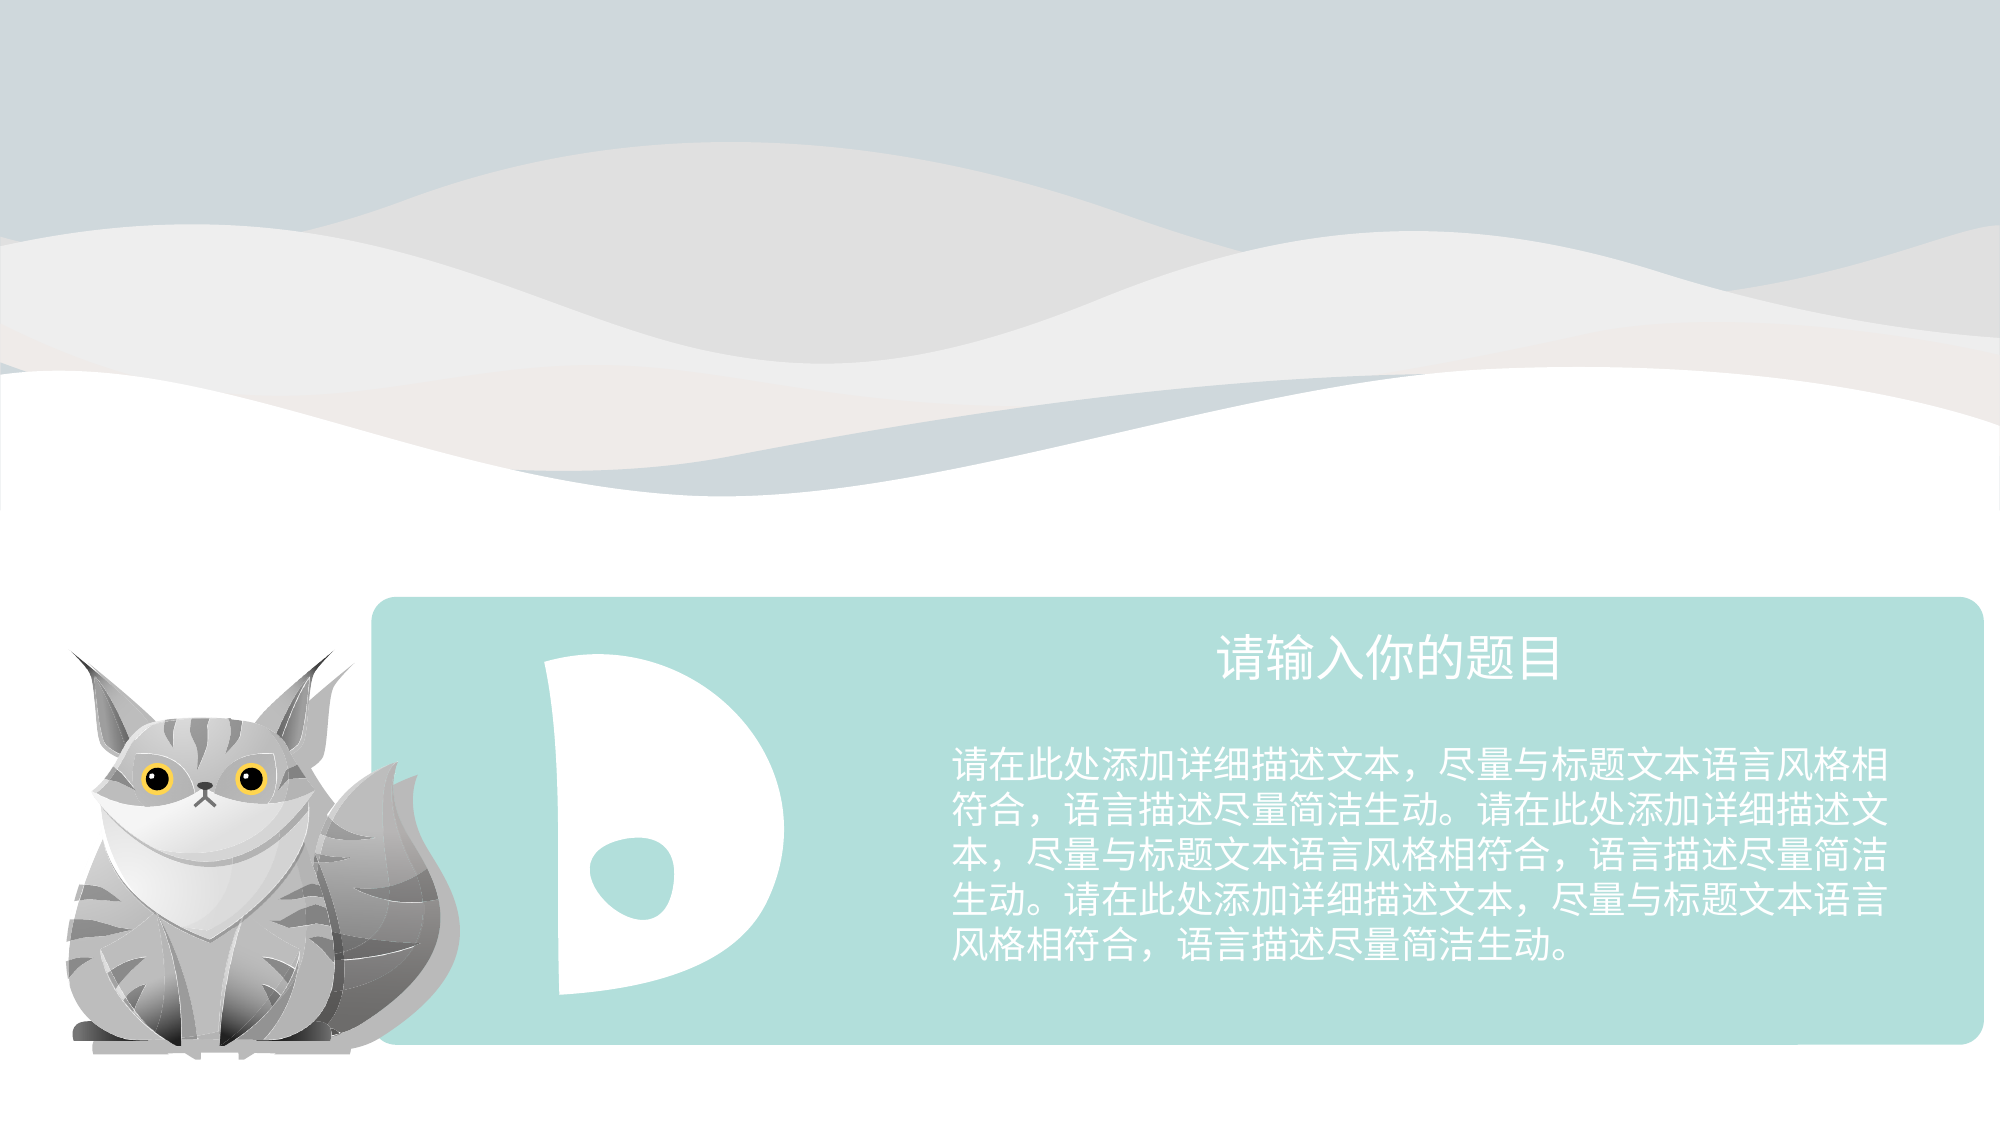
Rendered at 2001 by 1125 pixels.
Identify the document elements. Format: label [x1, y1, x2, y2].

text_box [0, 0, 2000, 1125]
picture [65, 649, 460, 1060]
